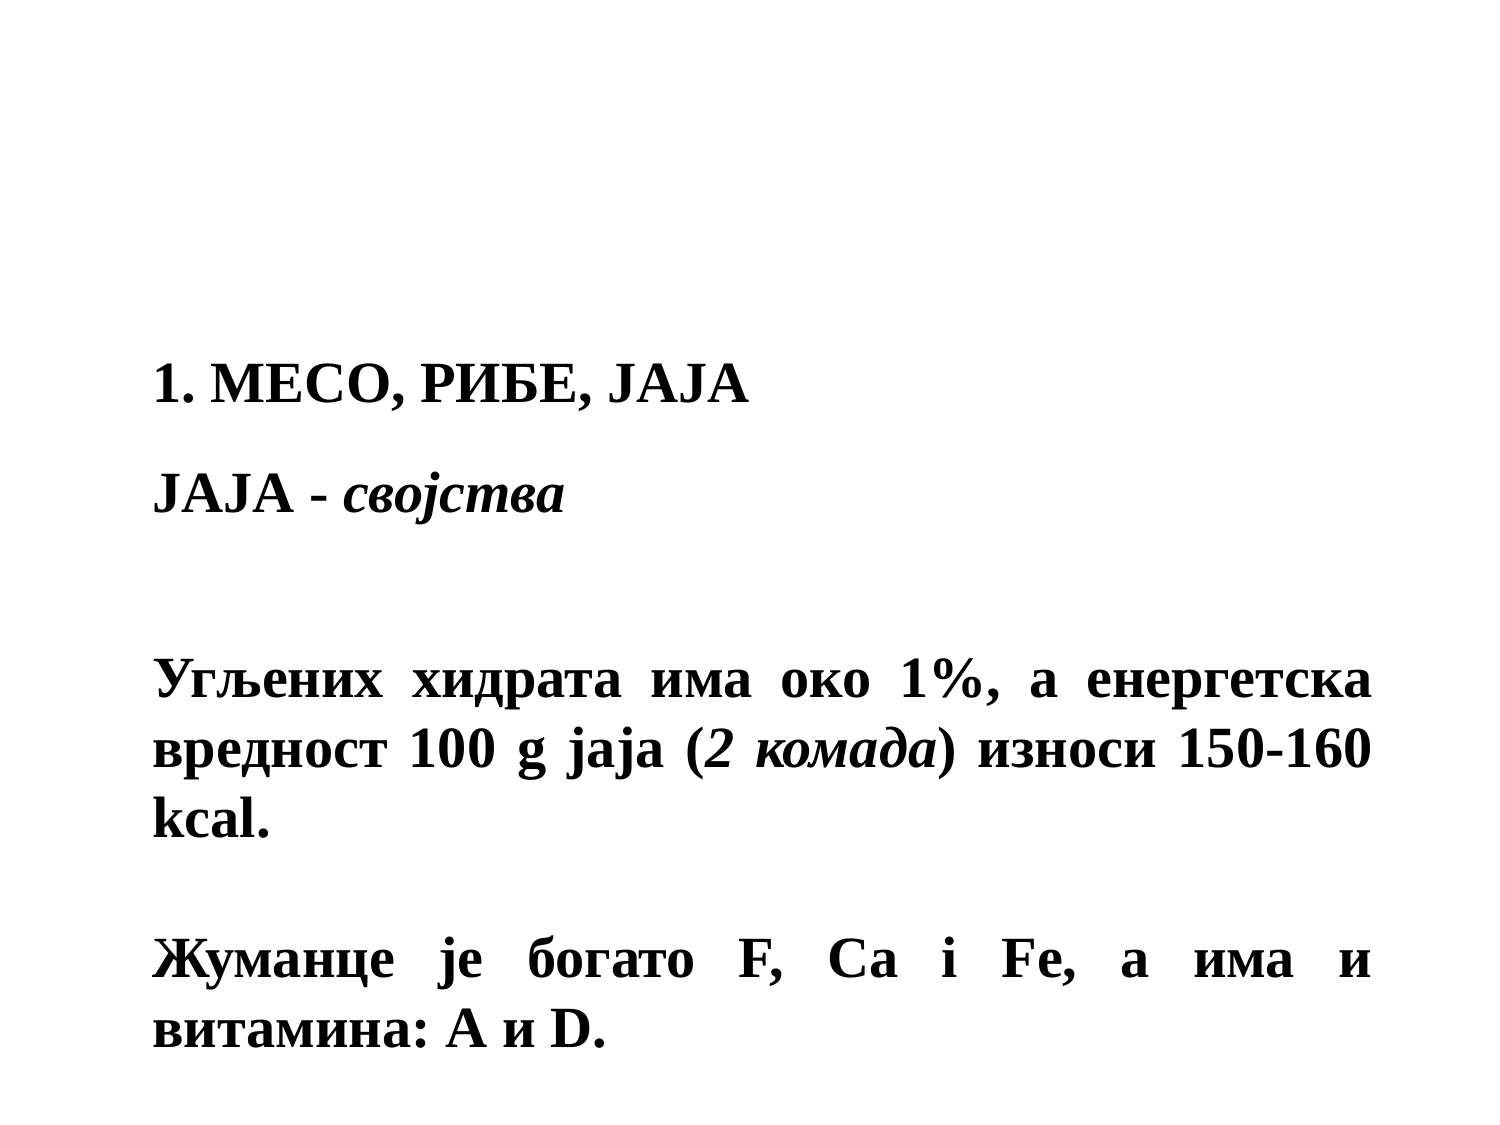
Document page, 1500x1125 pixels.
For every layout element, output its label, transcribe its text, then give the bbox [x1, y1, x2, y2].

text_box 1. МЕСО, РИБЕ, ЈАЈА ЈАЈА - својства Угљених хидрата има око 1%, а енергетска вредност 100 g јаја (2 комада) износи 150-160 kcal. Жуманце је богато F, Ca i Fe, а има и витамина: А и D. [137, 336, 1388, 1067]
